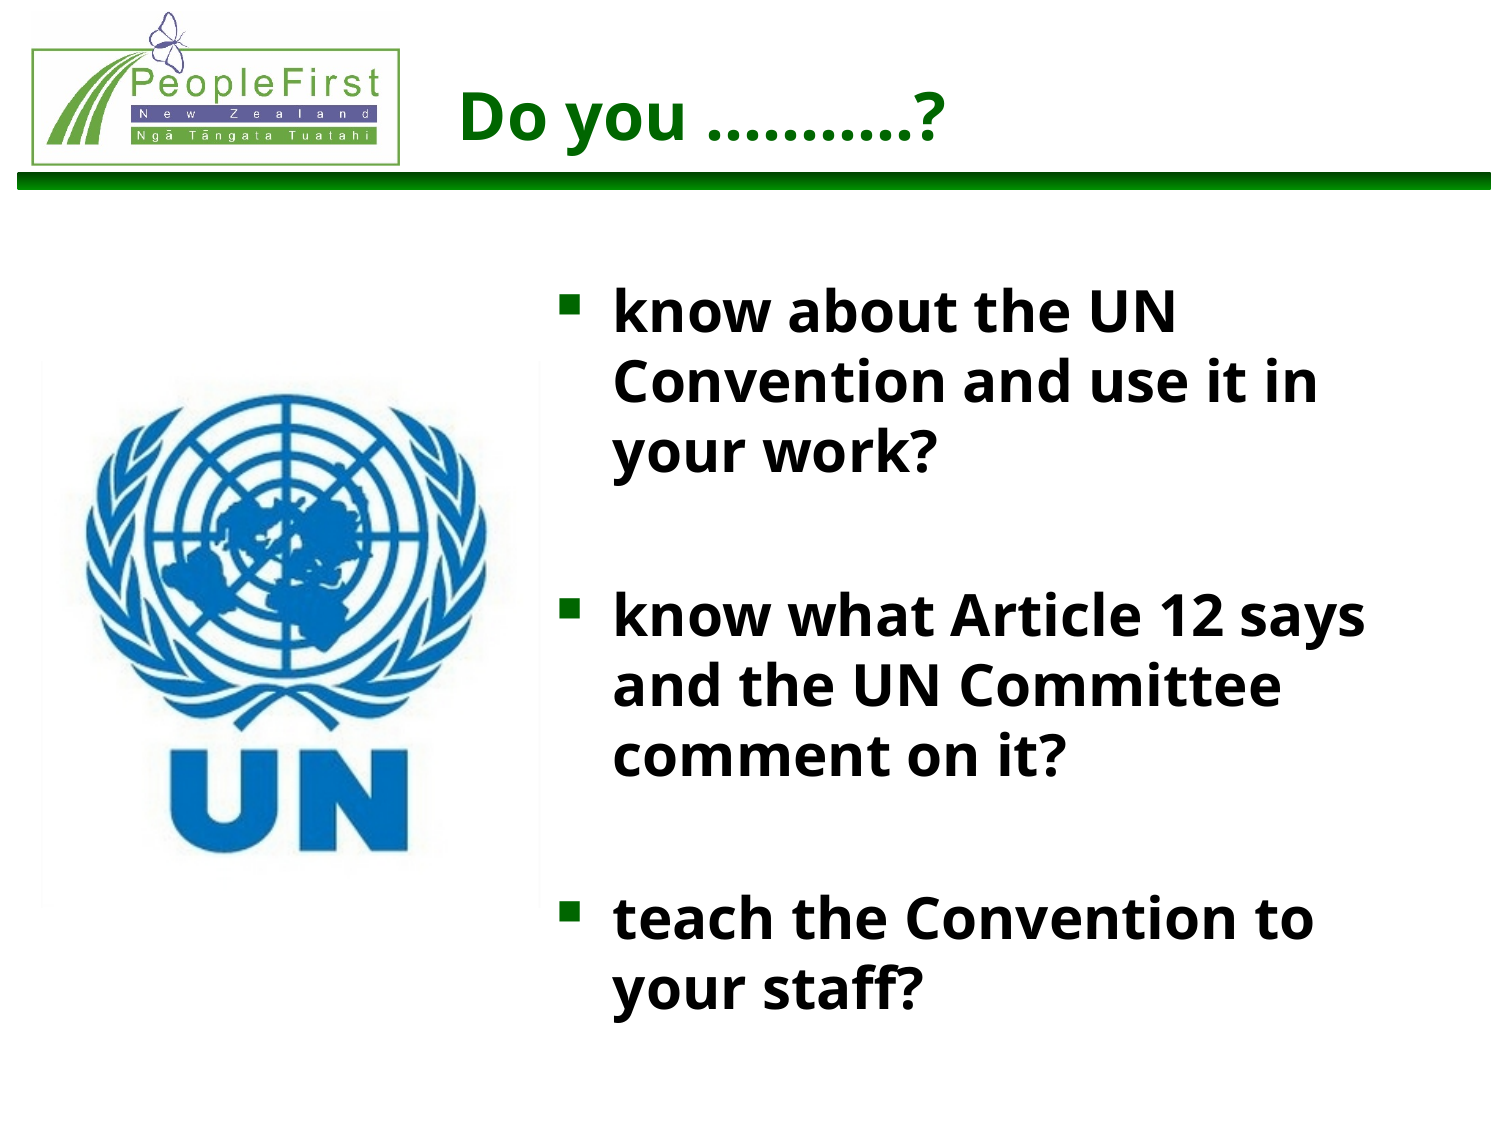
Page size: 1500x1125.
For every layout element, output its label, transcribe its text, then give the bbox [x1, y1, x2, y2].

title Do you ………..? [442, 66, 1199, 145]
picture [41, 361, 542, 908]
picture [31, 11, 400, 166]
list know about the UN Convention and use it in your work? know what Article 12 says and the UN Committee comment on it? teach the Convention to your staff? [541, 267, 1474, 1065]
